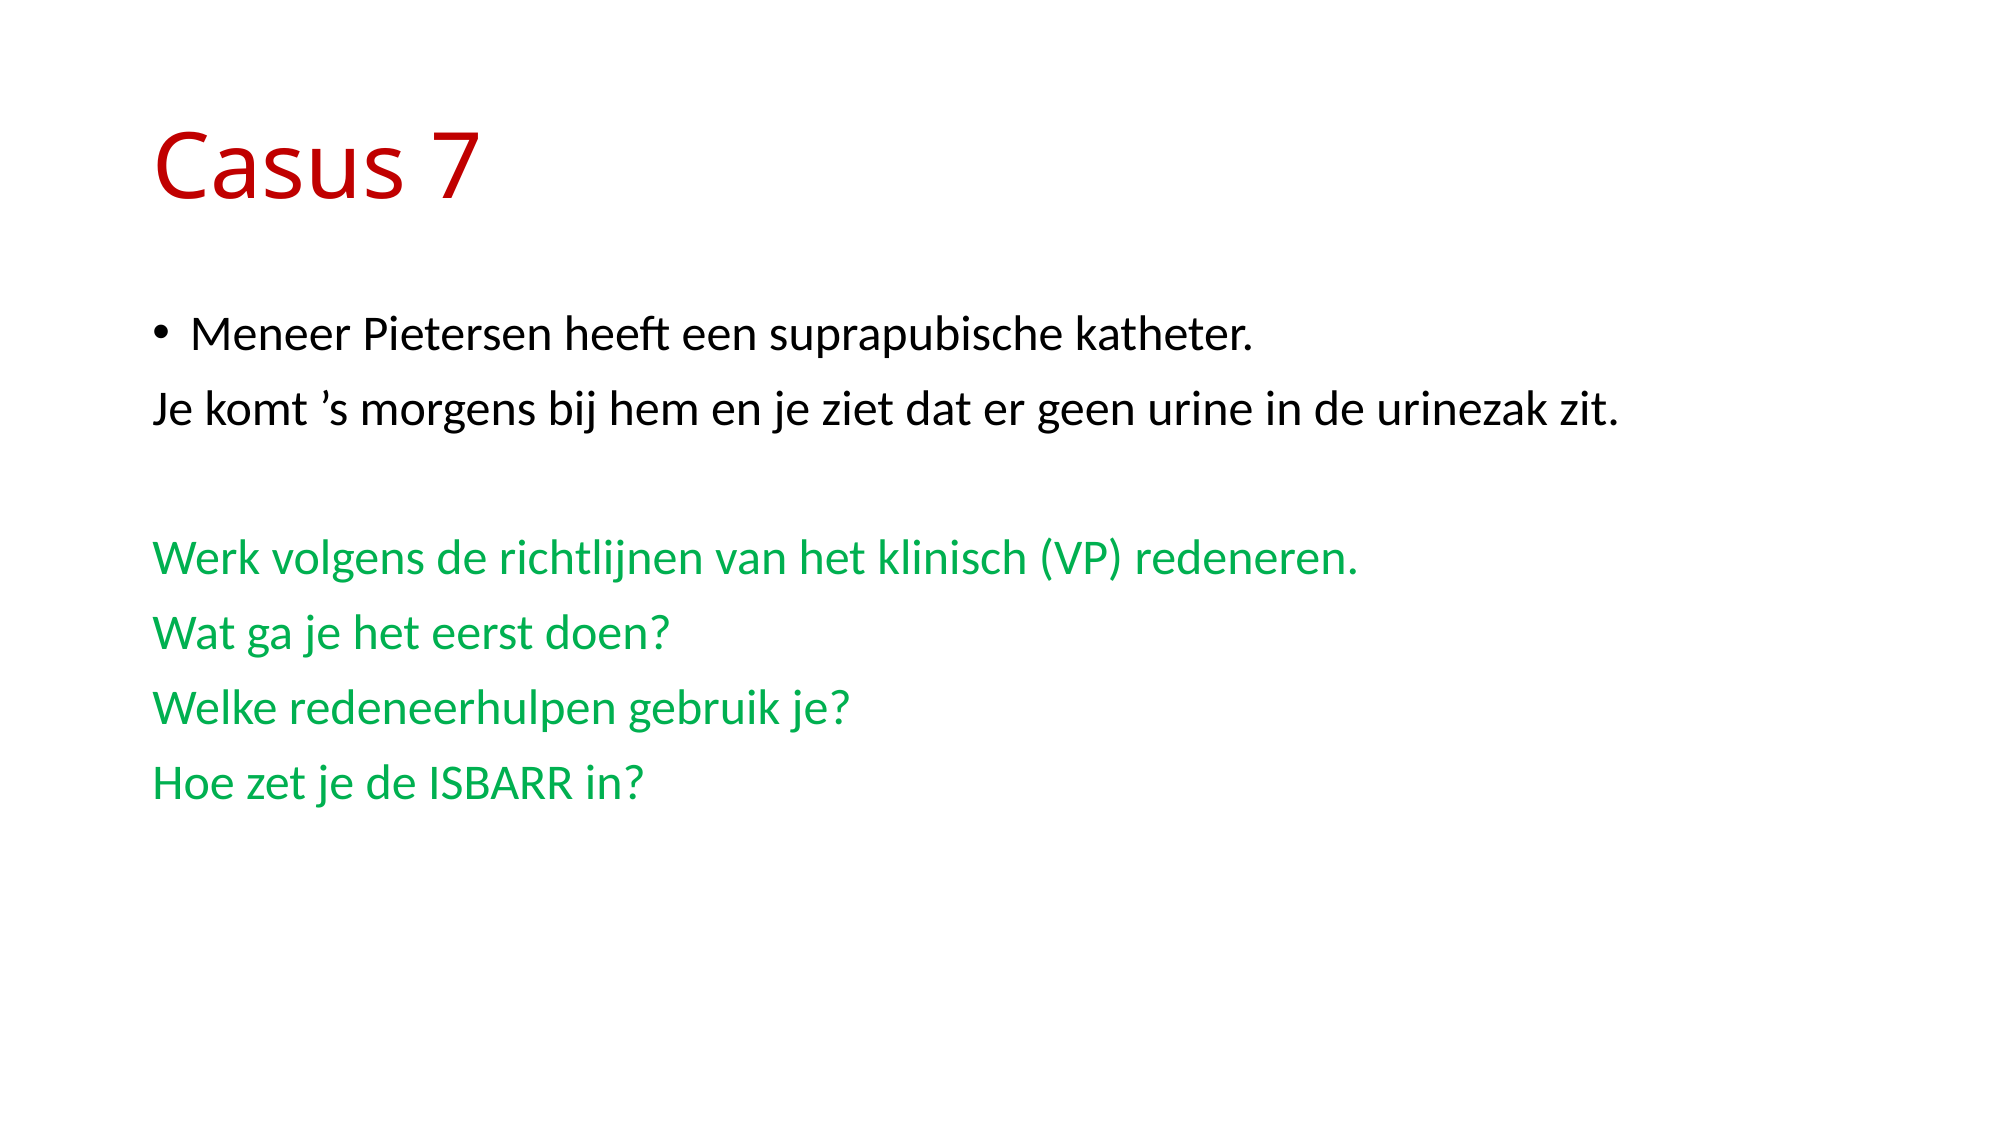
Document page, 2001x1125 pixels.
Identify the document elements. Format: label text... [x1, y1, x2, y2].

title Casus 7 [137, 59, 1863, 278]
list Meneer Pietersen heeft een suprapubische katheter. Je komt ’s morgens bij hem en je ziet dat er geen urine in de urinezak zit. Werk volgens de richtlijnen van het klinisch (VP) redeneren. Wat ga je het eerst doen? Welke redeneerhulpen gebruik je? Hoe zet je de ISBARR in? [137, 299, 1863, 1014]
